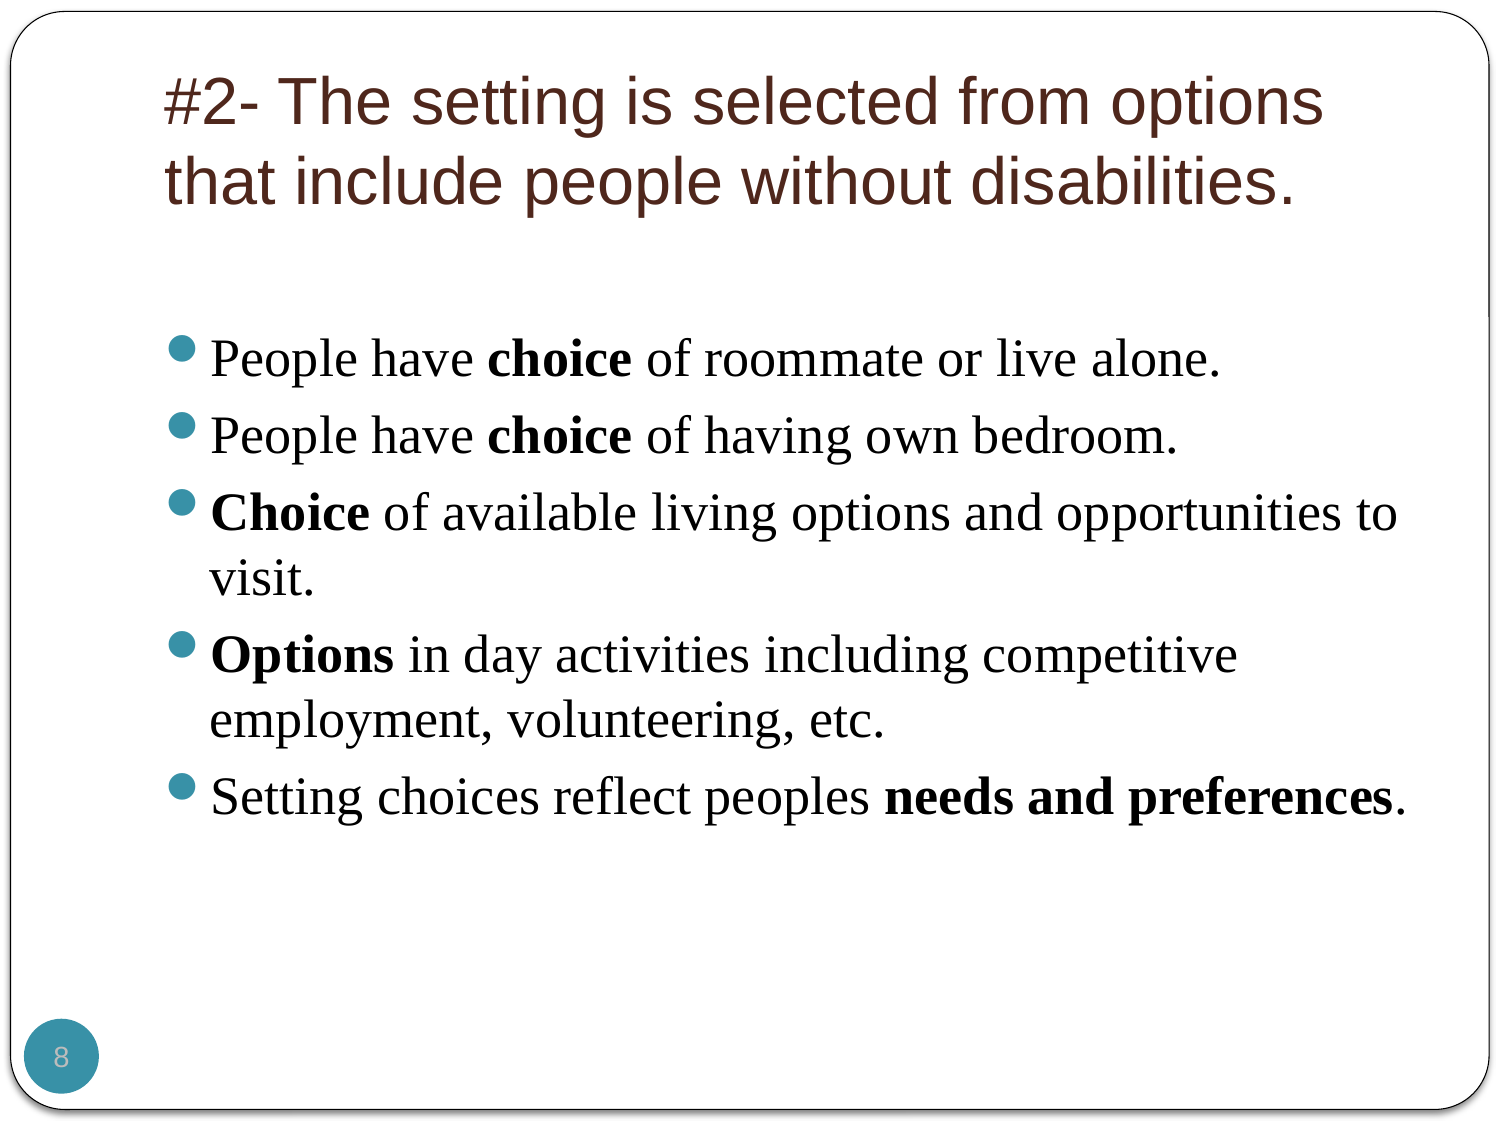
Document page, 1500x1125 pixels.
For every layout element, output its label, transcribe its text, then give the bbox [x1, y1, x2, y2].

title #2- The setting is selected from options that include people without disabilities. [150, 45, 1425, 233]
slide_number 8 [23, 1018, 99, 1094]
list People have choice of roommate or live alone. People have choice of having own bedroom. Choice of available living options and opportunities to visit. Options in day activities including competitive employment, volunteering, etc. Setting choices reflect peoples needs and preferences. [150, 237, 1425, 988]
